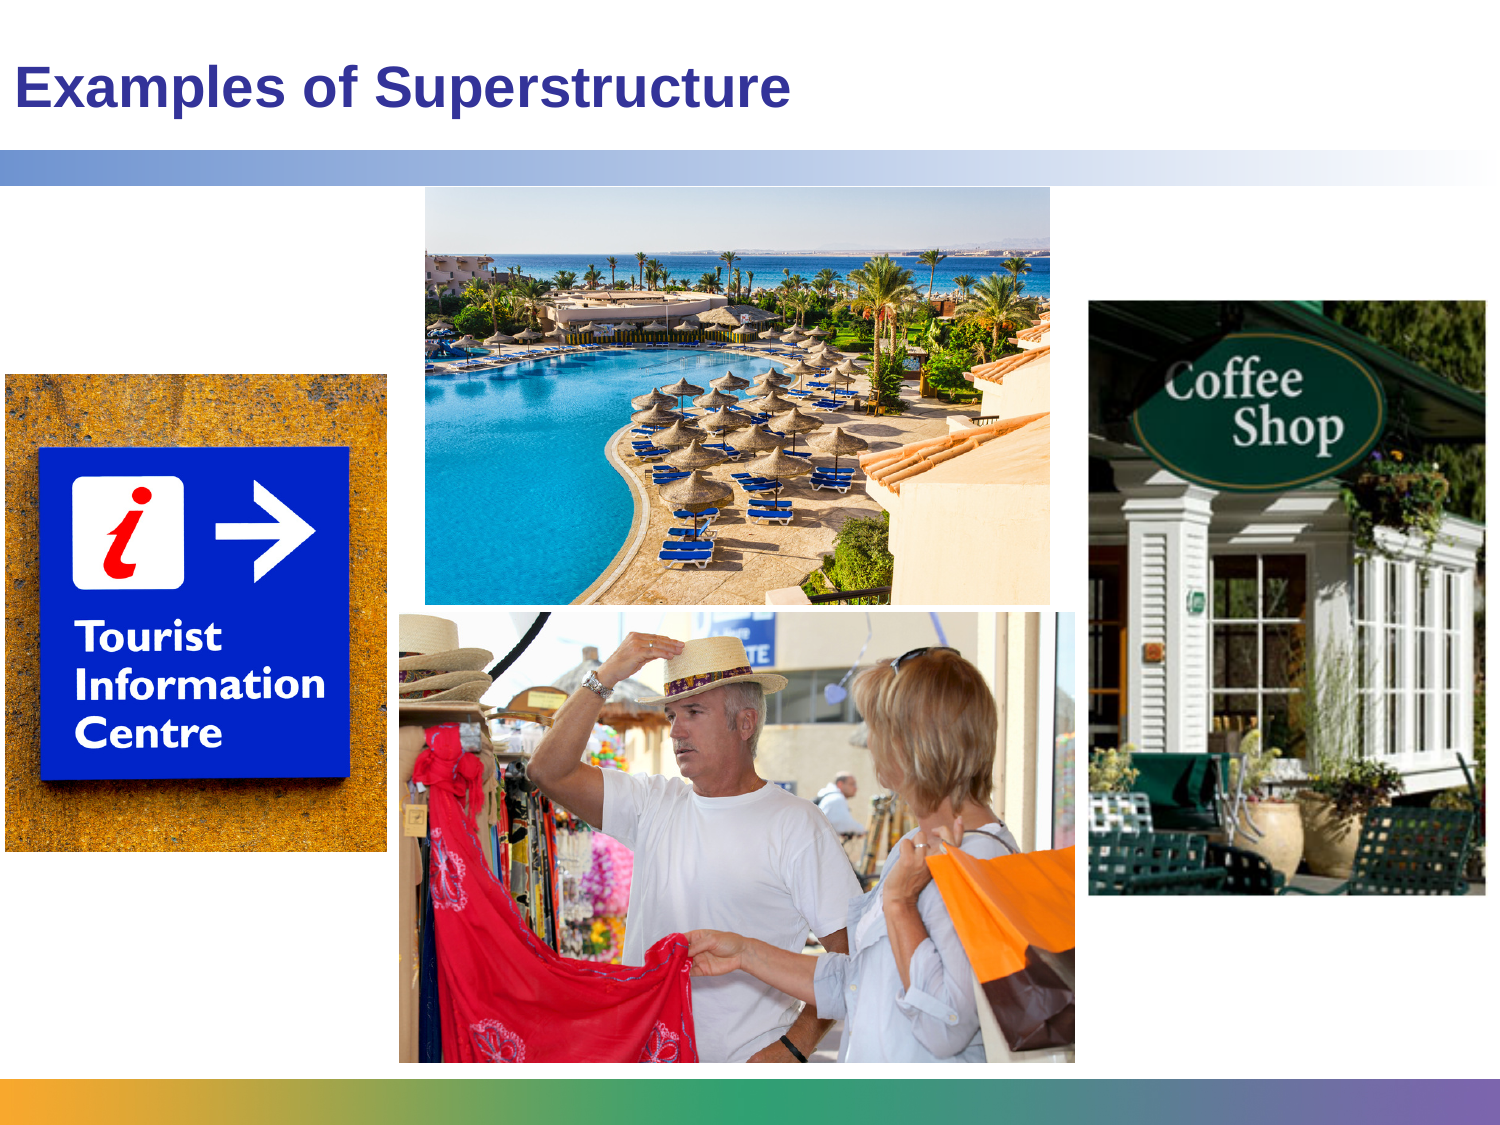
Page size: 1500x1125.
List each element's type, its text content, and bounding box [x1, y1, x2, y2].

picture [1087, 299, 1488, 898]
picture [528, 370, 542, 375]
picture [0, 1079, 1500, 1125]
picture [424, 187, 1051, 605]
picture [464, 440, 472, 445]
text_box Examples of Superstructure [0, 41, 1500, 129]
picture [4, 374, 387, 852]
picture [399, 612, 1076, 1063]
